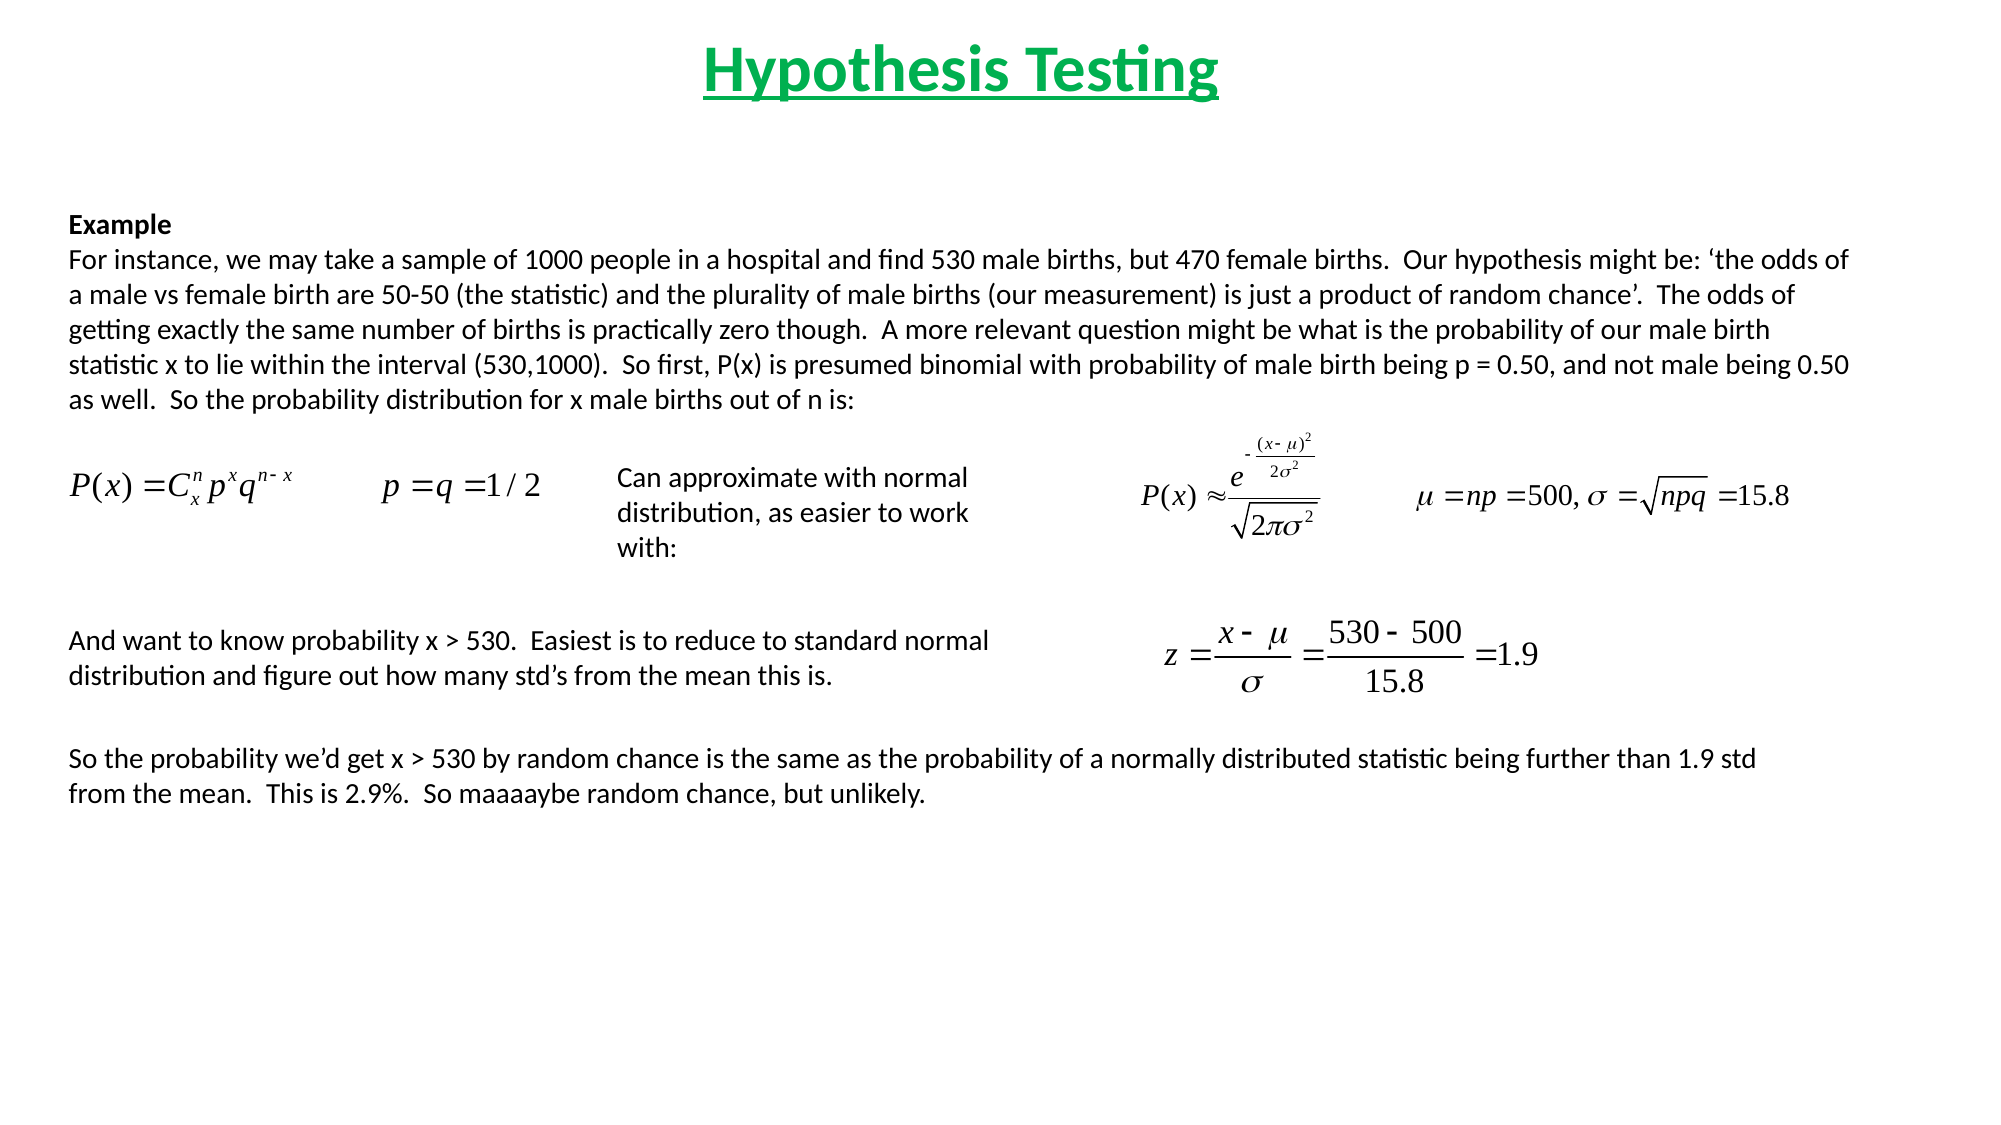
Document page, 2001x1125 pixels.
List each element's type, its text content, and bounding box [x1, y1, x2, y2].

text_box Example For instance, we may take a sample of 1000 people in a hospital and find 530 male births, but 470 female births. Our hypothesis might be: ‘the odds of a male vs female birth are 50-50 (the statistic) and the plurality of male births (our measurement) is just a product of random chance’. The odds of getting exactly the same number of births is practically zero though. A more relevant question might be what is the probability of our male birth statistic x to lie within the interval (530,1000). So first, P(x) is presumed binomial with probability of male birth being p = 0.50, and not male being 0.50 as well. So the probability distribution for x male births out of n is: [53, 197, 1881, 423]
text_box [63, 459, 548, 514]
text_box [1135, 425, 1794, 544]
text_box And want to know probability x > 530. Easiest is to reduce to standard normal distribution and figure out how many std’s from the mean this is. [53, 613, 1006, 699]
text_box Can approximate with normal distribution, as easier to work with: [602, 451, 1024, 571]
text_box Hypothesis Testing [688, 17, 1323, 113]
text_box So the probability we’d get x > 530 by random chance is the same as the probability of a normally distributed statistic being further than 1.9 std from the mean. This is 2.9%. So maaaaybe random chance, but unlikely. [53, 731, 1818, 817]
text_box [1157, 611, 1546, 700]
